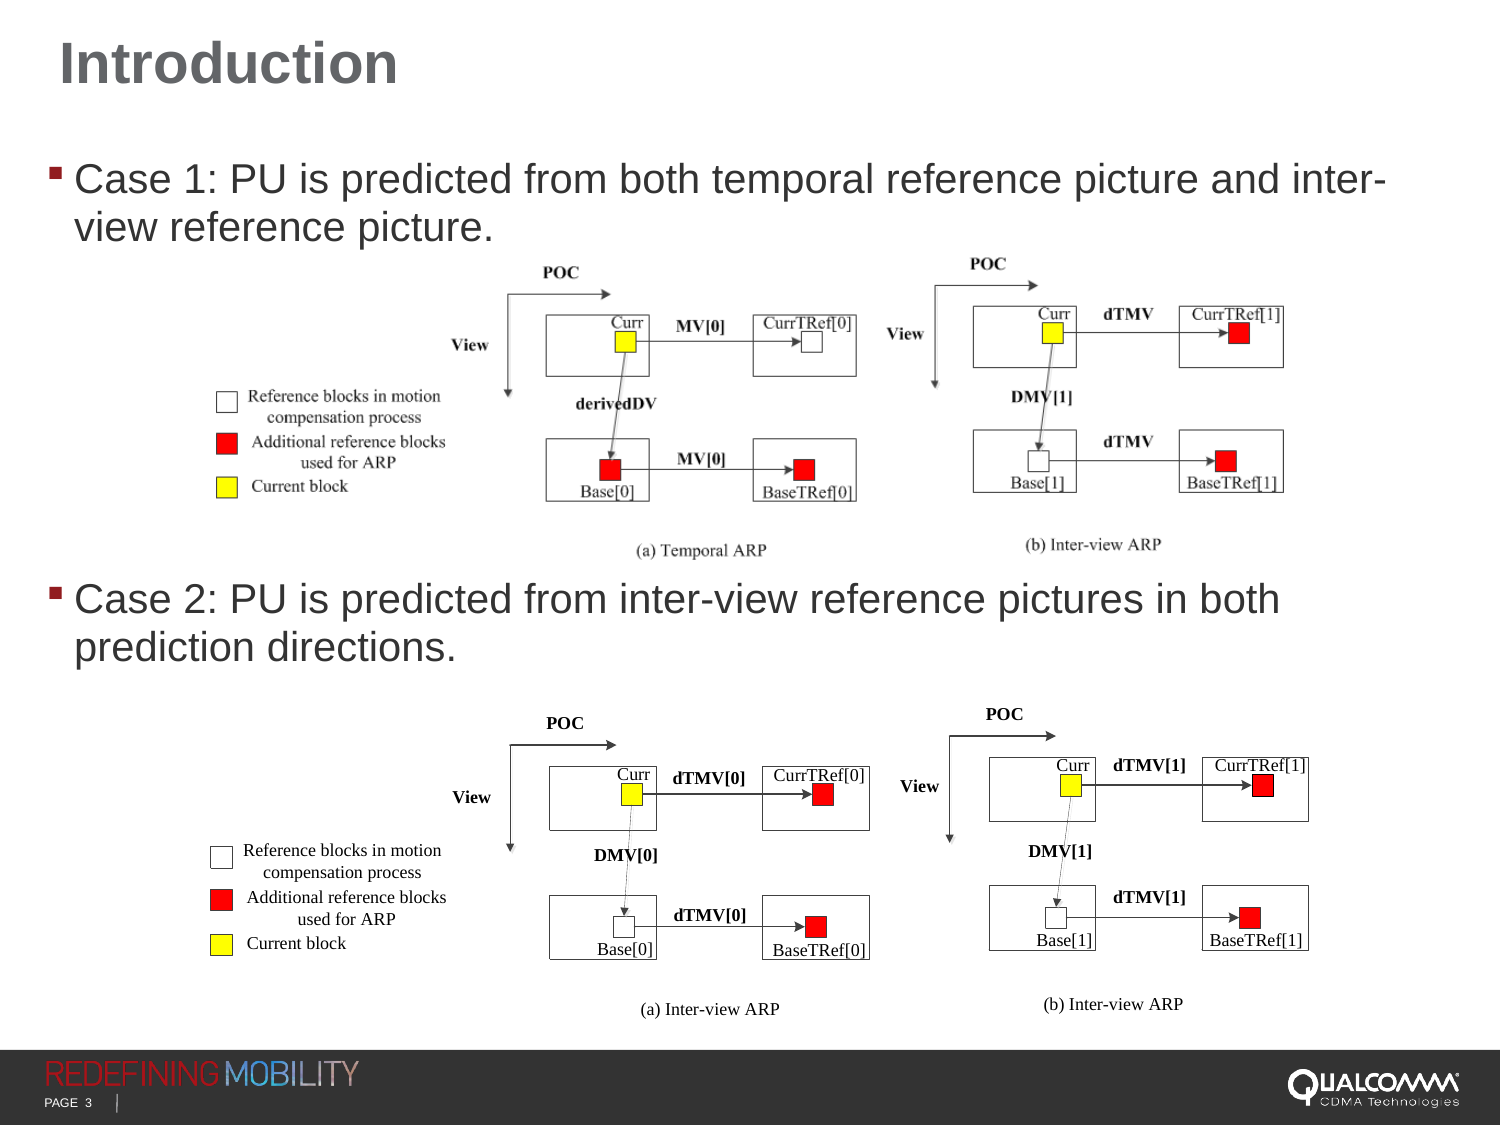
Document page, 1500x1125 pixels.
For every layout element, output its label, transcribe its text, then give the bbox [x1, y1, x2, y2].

picture [1278, 1058, 1478, 1114]
picture [216, 250, 1284, 563]
picture [208, 699, 1311, 1024]
text_box [0, 0, 1500, 75]
picture [31, 1049, 369, 1098]
list Case 1: PU is predicted from both temporal reference picture and inter-view reference picture. Case 2: PU is predicted from inter-view reference pictures in both prediction directions. [30, 148, 1469, 1021]
title Introduction [44, 75, 1483, 113]
